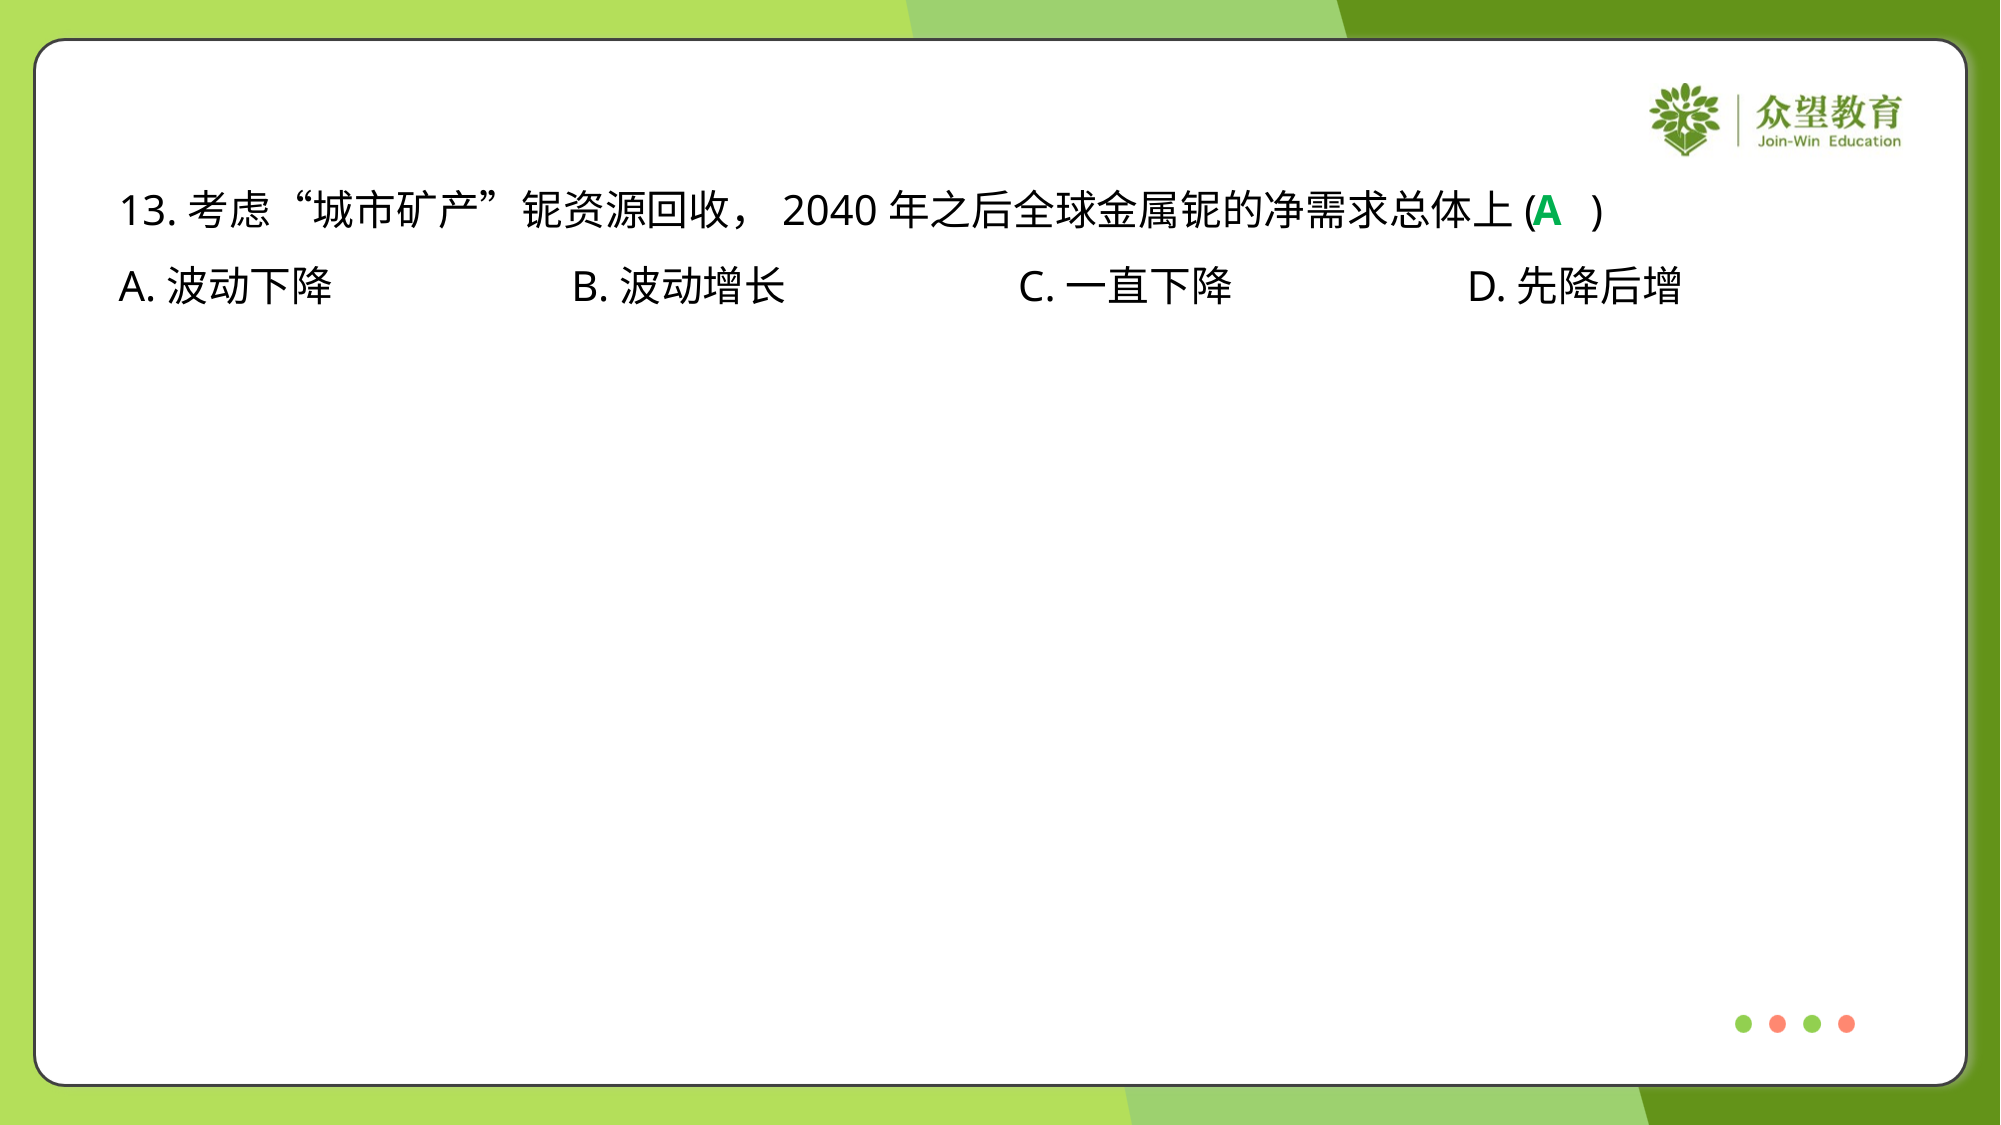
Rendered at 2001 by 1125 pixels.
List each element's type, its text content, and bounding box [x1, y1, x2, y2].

text_box 13.考虑“城市矿产”铌资源回收，2040年之后全球金属铌的净需求总体上( ) [118, 158, 1516, 226]
picture [0, 0, 2000, 1125]
text_box A.波动下降 B.波动增长 C.一直下降 D.先降后增 [118, 234, 1883, 302]
text_box A [1516, 158, 1579, 226]
text_box 13.考虑“城市矿产”铌资源回收，2040年之后全球金属铌的净需求总体上( ) [1579, 158, 1883, 226]
